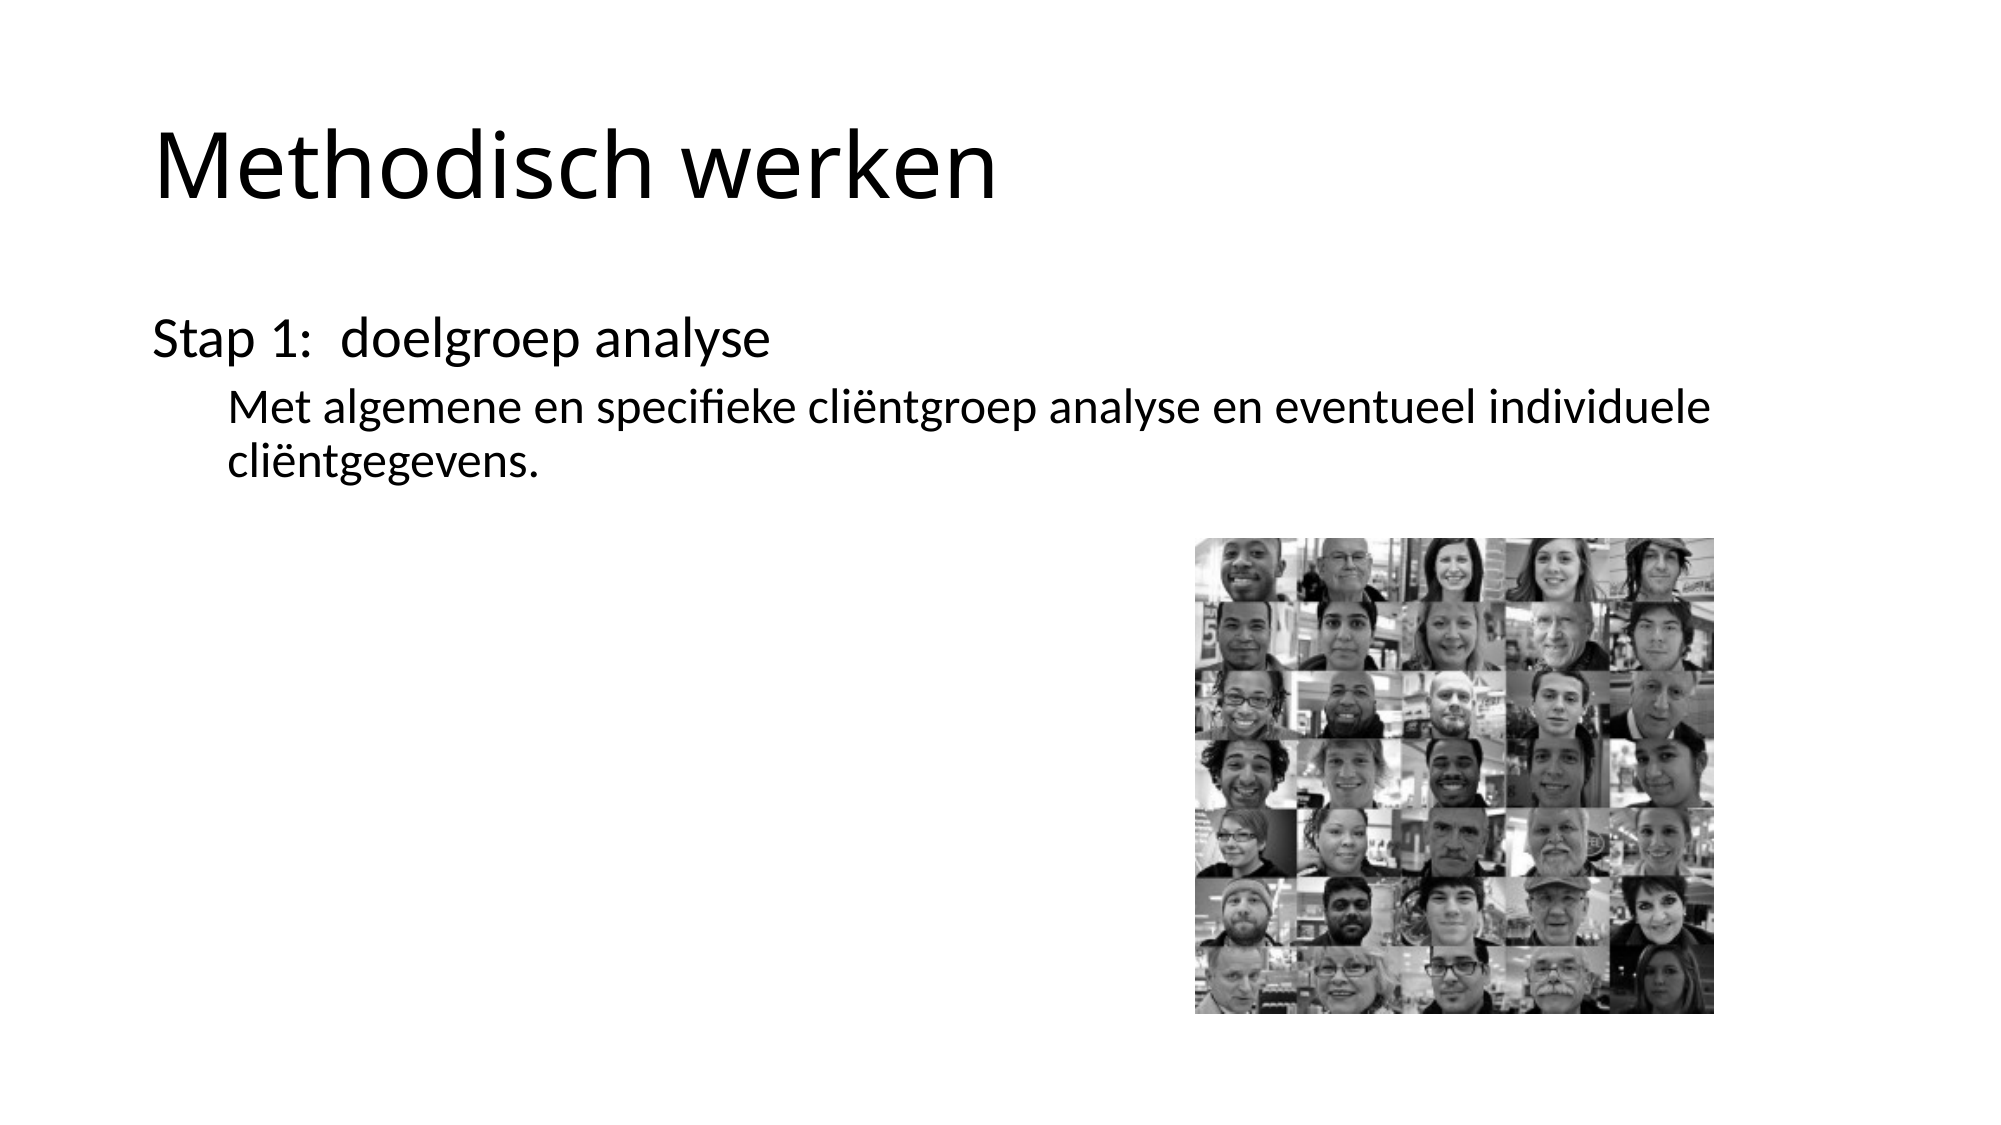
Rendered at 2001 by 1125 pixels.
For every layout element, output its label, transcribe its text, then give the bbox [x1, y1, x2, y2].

list Stap 1: doelgroep analyse Met algemene en specifieke cliëntgroep analyse en eventueel individuele cliëntgegevens. [137, 299, 1863, 1014]
picture [1195, 538, 1714, 1014]
title Methodisch werken [137, 59, 1863, 278]
